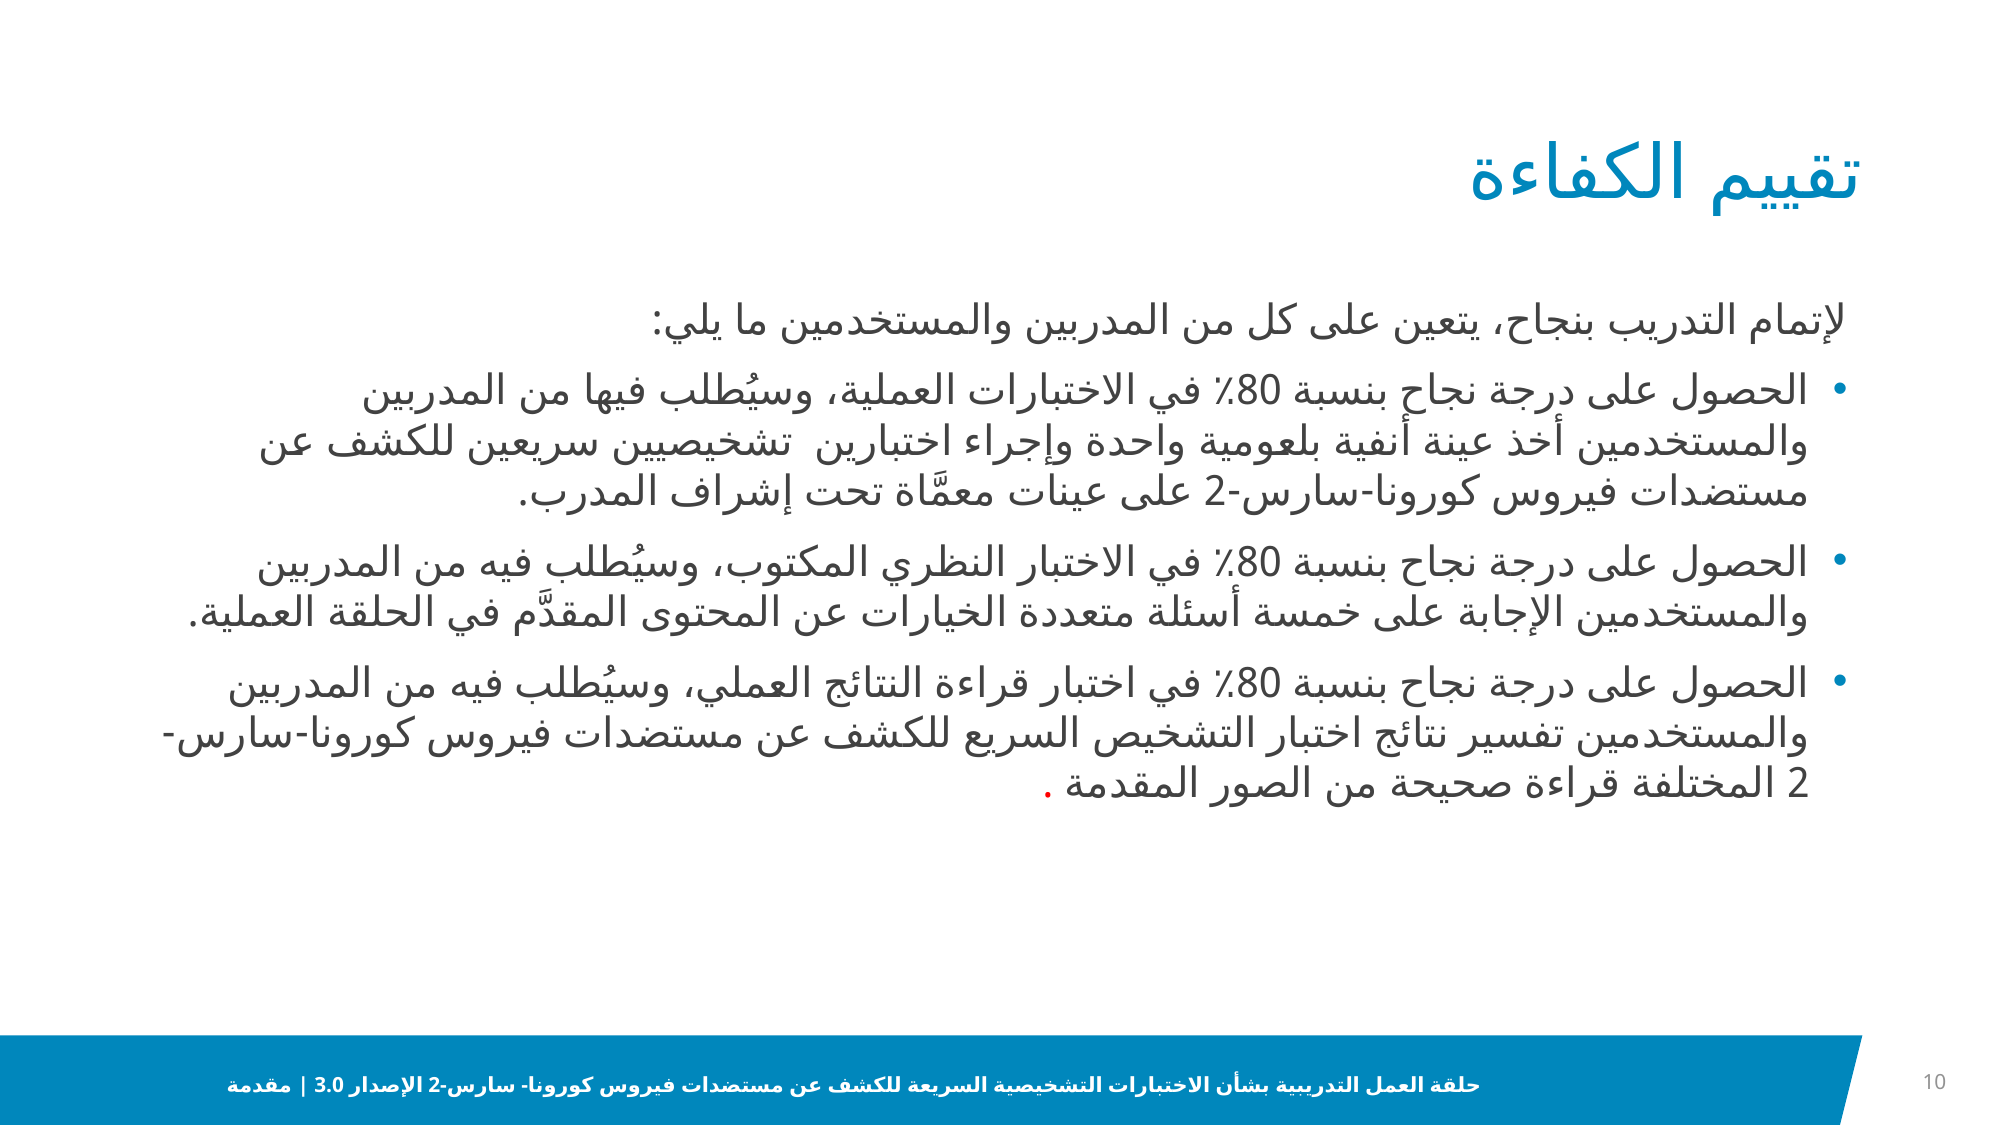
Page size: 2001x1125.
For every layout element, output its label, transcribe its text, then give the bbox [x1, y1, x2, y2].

slide_number 10 [1862, 1035, 1947, 1125]
list لإتمام التدريب بنجاح، يتعين على كل من المدربين والمستخدمين ما يلي: الحصول على درجة نجاح بنسبة 80٪ في الاختبارات العملية، وسيُطلب فيها من المدربين والمستخدمين أخذ عينة أنفية بلعومية واحدة وإجراء اختبارين تشخيصيين سريعين للكشف عن مستضدات فيروس كورونا-سارس-2 على عينات معمَّاة تحت إشراف المدرب. الحصول على درجة نجاح بنسبة 80٪ في الاختبار النظري المكتوب، وسيُطلب فيه من المدربين والمستخدمين الإجابة على خمسة أسئلة متعددة الخيارات عن المحتوى المقدَّم في الحلقة العملية. الحصول على درجة نجاح بنسبة 80٪ في اختبار قراءة النتائج العملي، وسيُطلب فيه من المدربين والمستخدمين تفسير نتائج اختبار التشخيص السريع للكشف عن مستضدات فيروس كورونا-سارس-2 المختلفة قراءة صحيحة من الصور المقدمة . [137, 284, 1863, 1014]
footer حلقة العمل التدريبية بشأن الاختبارات التشخيصية السريعة للكشف عن مستضدات فيروس كورونا- سارس-2 الإصدار 3.0 | مقدمة [215, 1042, 1493, 1125]
title تقييم الكفاءة [137, 59, 1863, 215]
